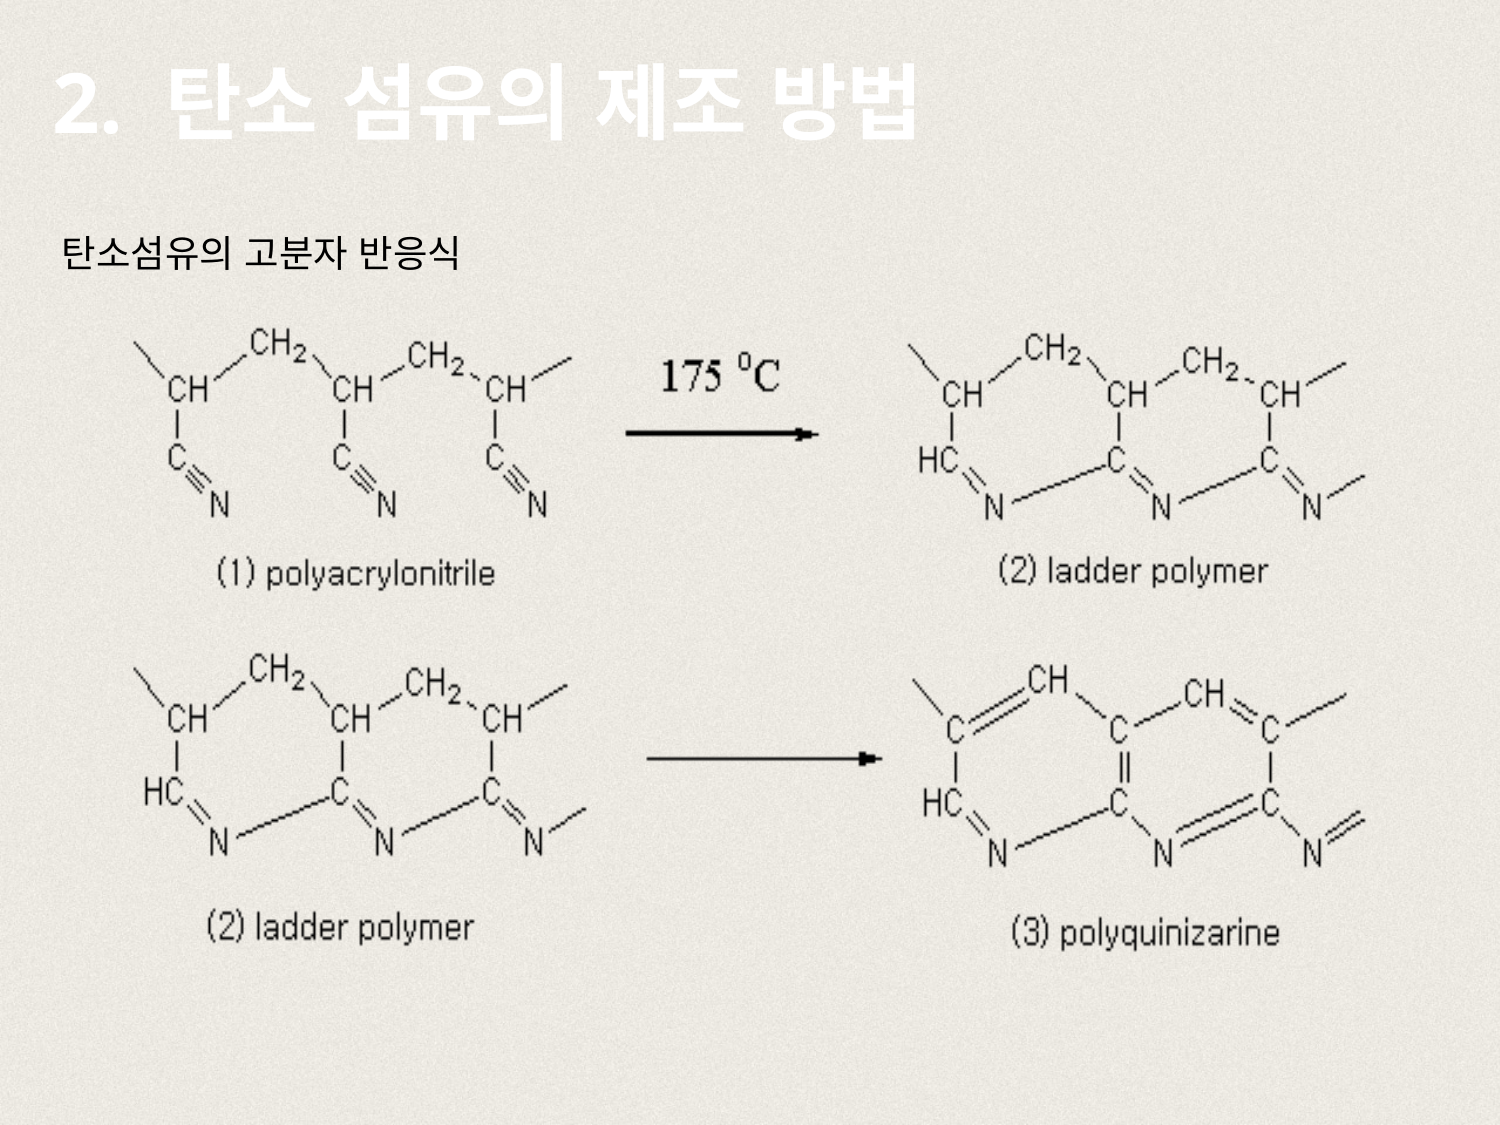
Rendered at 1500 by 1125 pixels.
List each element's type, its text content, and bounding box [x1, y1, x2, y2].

picture [0, 0, 1500, 1125]
text_box 탄소섬유의 고분자 반응식 [46, 222, 774, 283]
text_box 2. 탄소 섬유의 제조 방법 [37, 37, 1275, 163]
